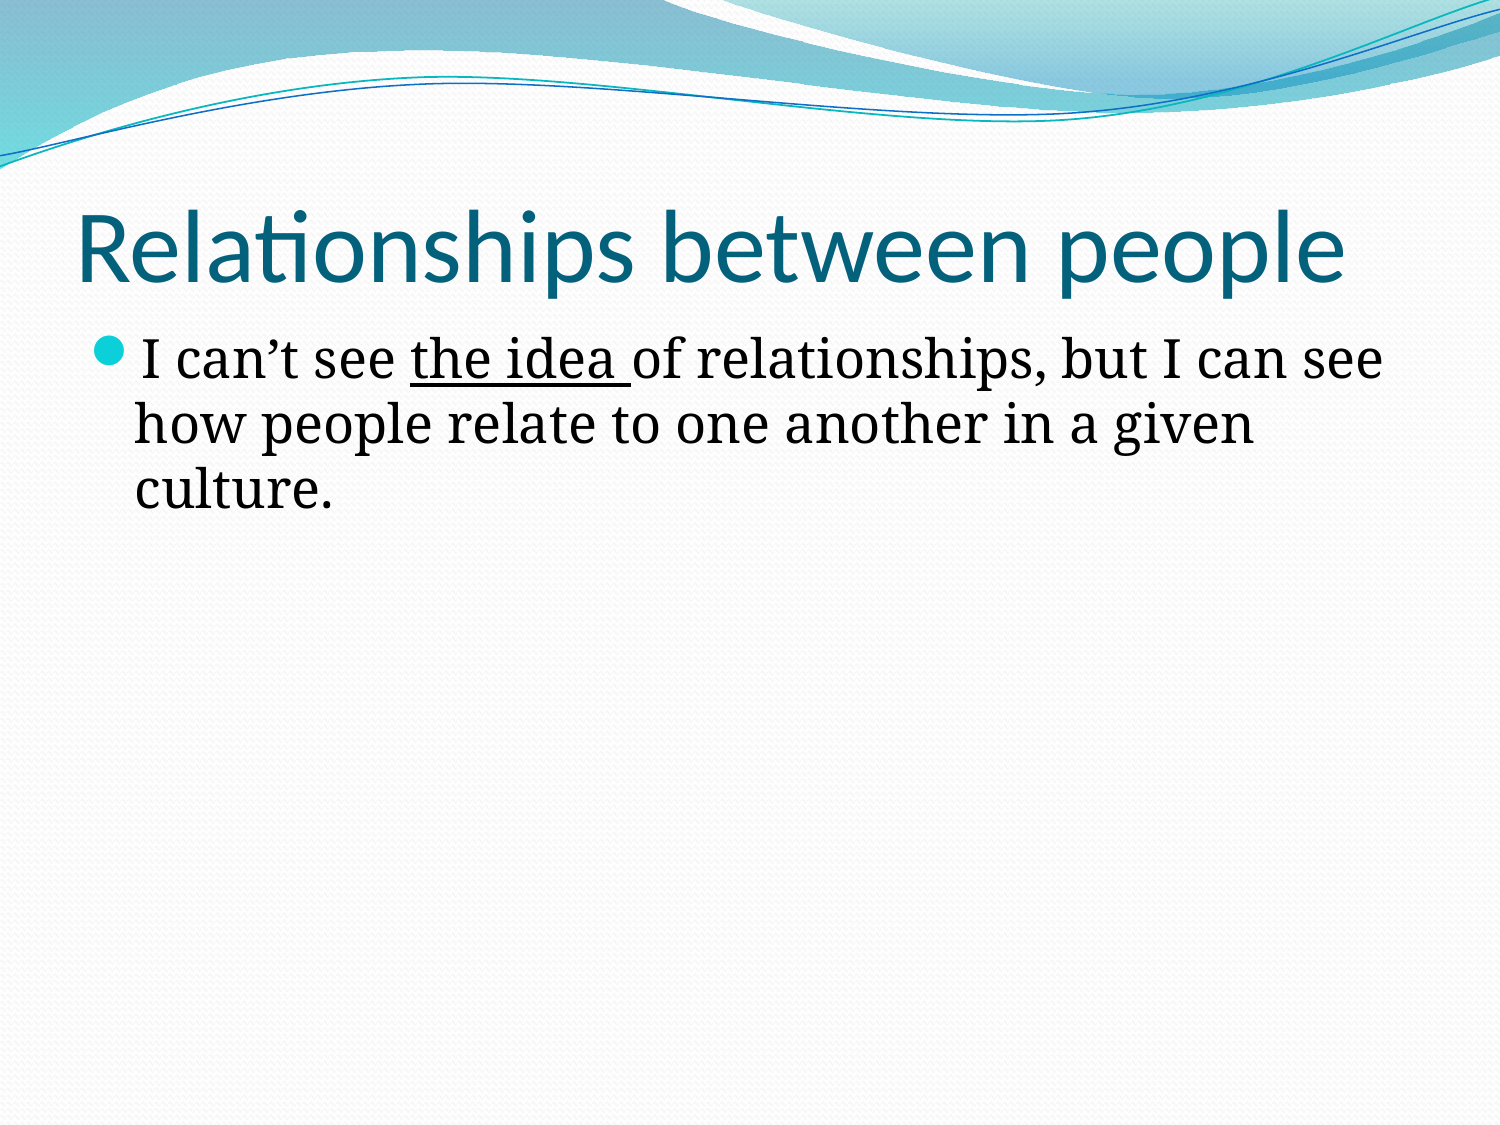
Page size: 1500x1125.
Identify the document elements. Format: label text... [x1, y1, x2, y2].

title Relationships between people [75, 115, 1425, 303]
list I can’t see the idea of relationships, but I can see how people relate to one another in a given culture. [75, 317, 1425, 1038]
